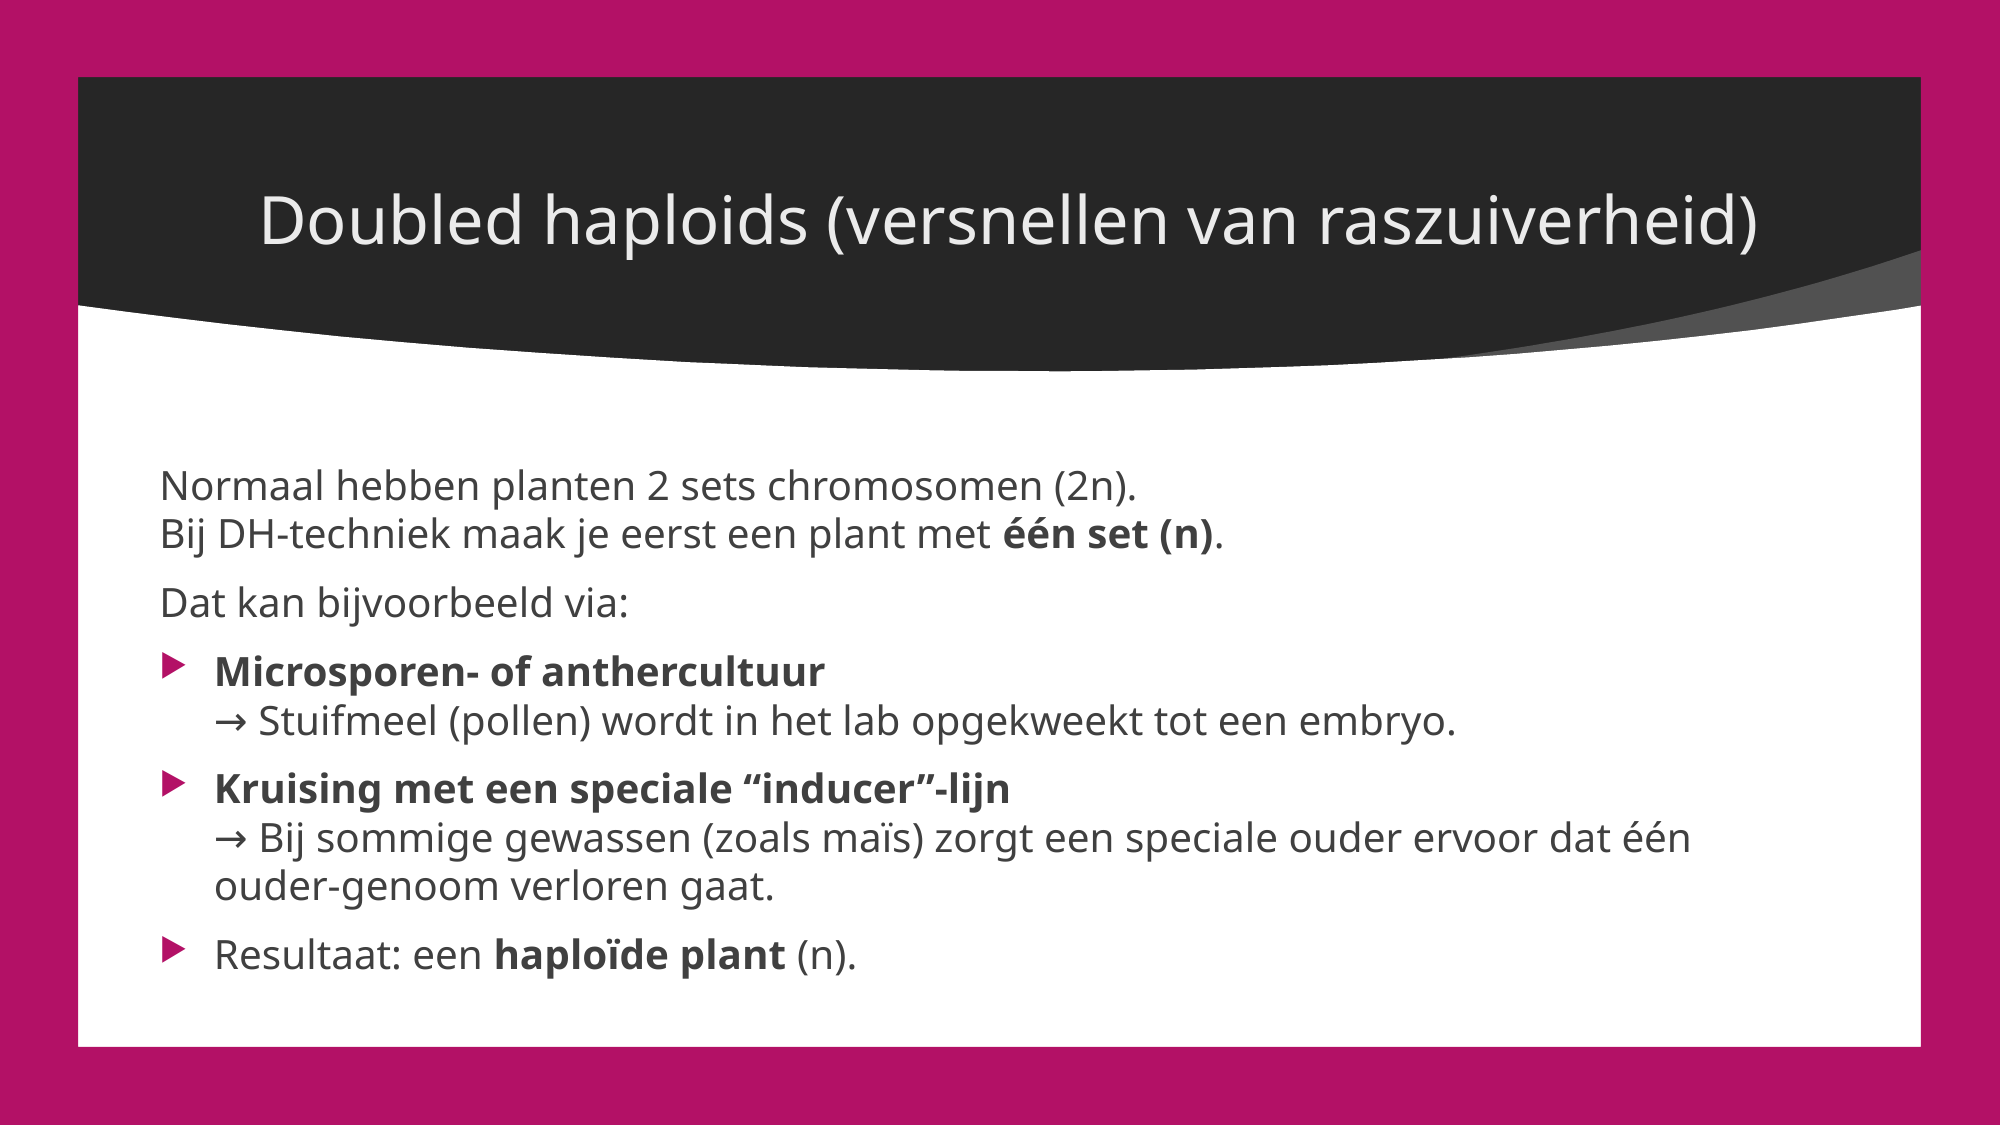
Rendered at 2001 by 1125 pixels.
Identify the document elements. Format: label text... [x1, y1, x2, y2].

title Doubled haploids (versnellen van raszuiverheid) [200, 137, 1819, 298]
text_box [79, 78, 1920, 1046]
list Normaal hebben planten 2 sets chromosomen (2n). Bij DH-techniek maak je eerst een plant met één set (n). Dat kan bijvoorbeeld via: Microsporen- of anthercultuur → Stuifmeel (pollen) wordt in het lab opgekweekt tot een embryo. Kruising met een speciale “inducer”-lijn → Bij sommige gewassen (zoals maïs) zorgt een speciale ouder ervoor dat één ouder-genoom verloren gaat. Resultaat: een haploïde plant (n). [144, 452, 1724, 988]
text_box [0, 0, 2000, 1125]
